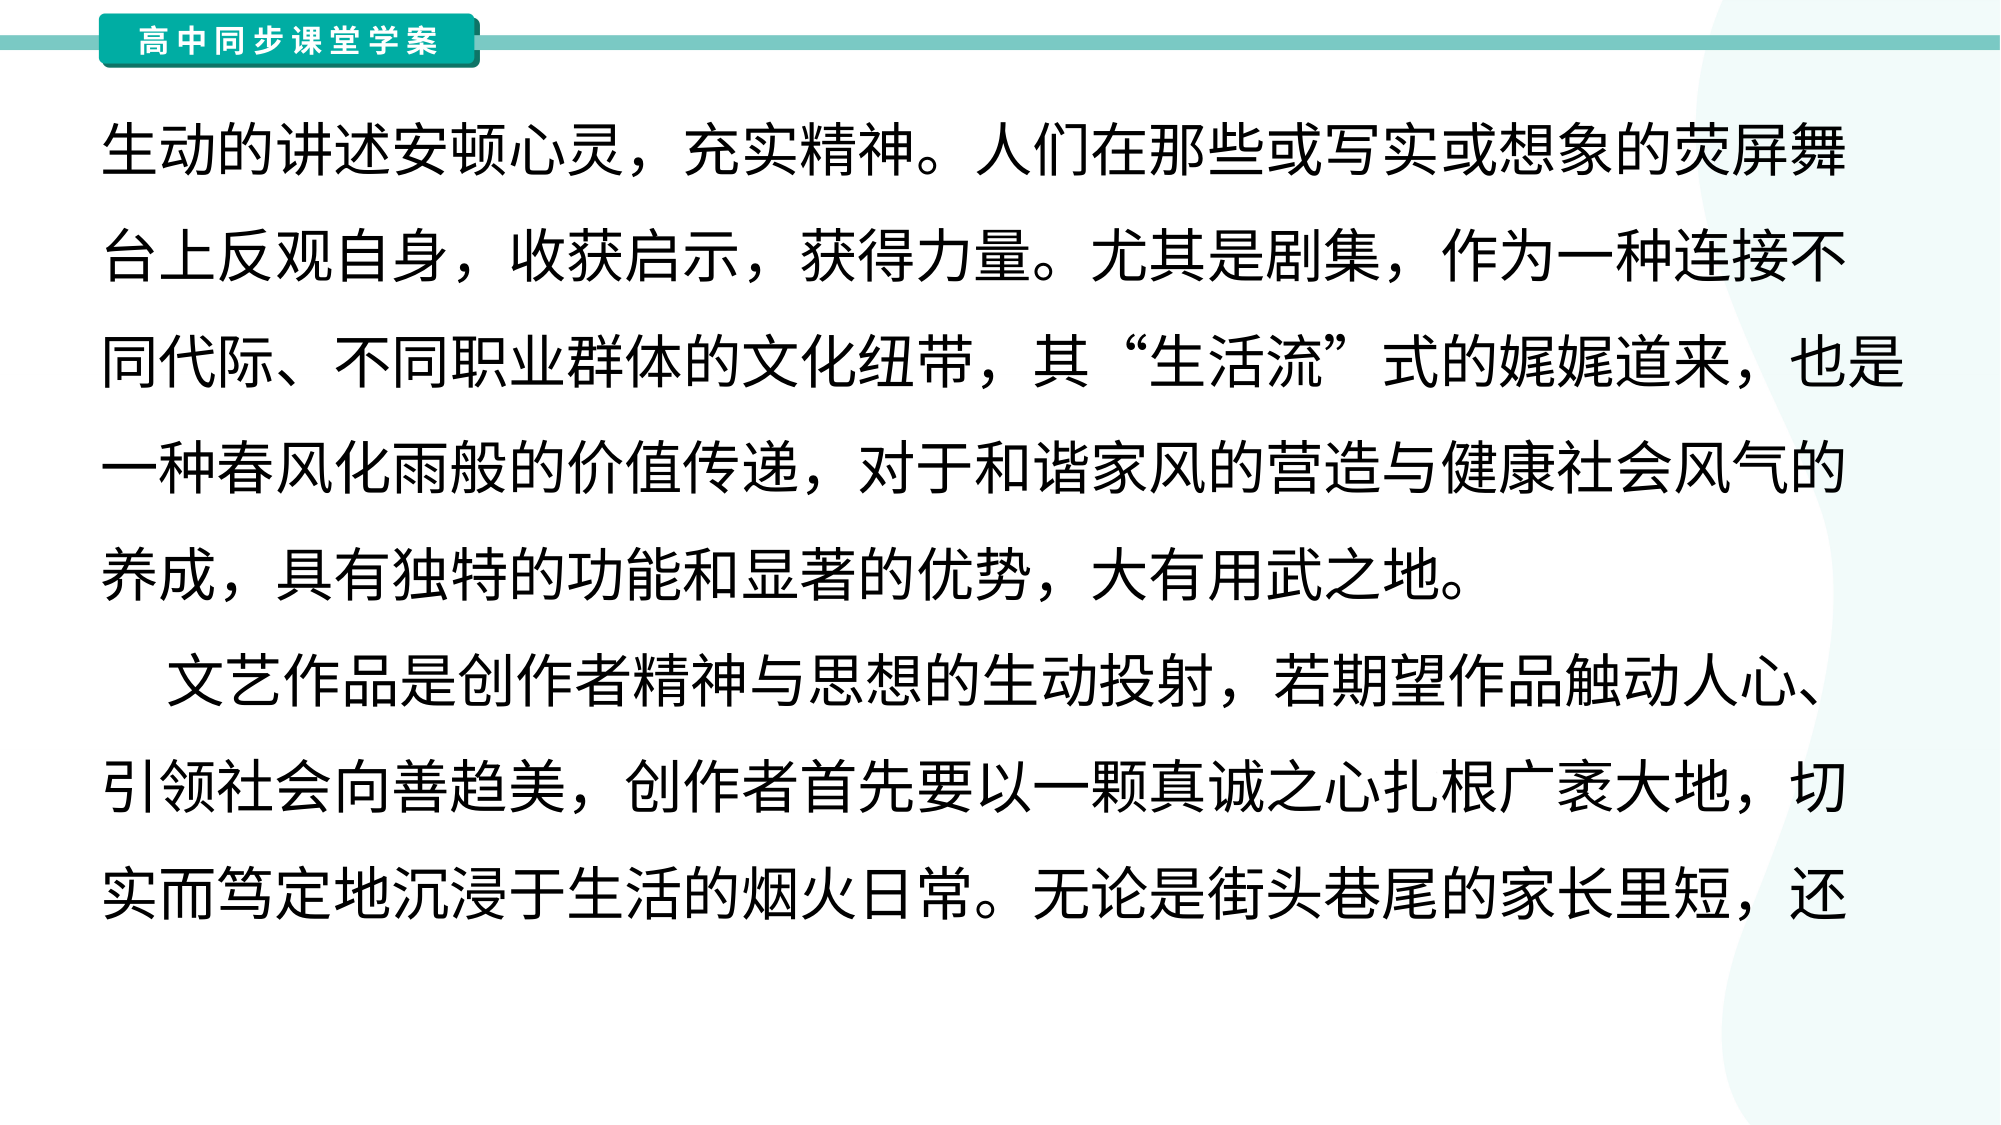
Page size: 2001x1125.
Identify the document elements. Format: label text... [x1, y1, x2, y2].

text_box 生动的讲述安顿心灵，充实精神。人们在那些或写实或想象的荧屏舞 台上反观自身，收获启示，获得力量。尤其是剧集，作为一种连接不 同代际、不同职业群体的文化纽带，其“生活流”式的娓娓道来，也是 一种春风化雨般的价值传递，对于和谐家风的营造与健康社会风气的 养成，具有独特的功能和显著的优势，大有用武之地。 文艺作品是创作者精神与思想的生动投射，若期望作品触动人心、 引领社会向善趋美，创作者首先要以一颗真诚之心扎根广袤大地，切 实而笃定地沉浸于生活的烟火日常。无论是街头巷尾的家长里短，还 [100, 76, 1899, 927]
picture [0, 0, 2000, 1125]
